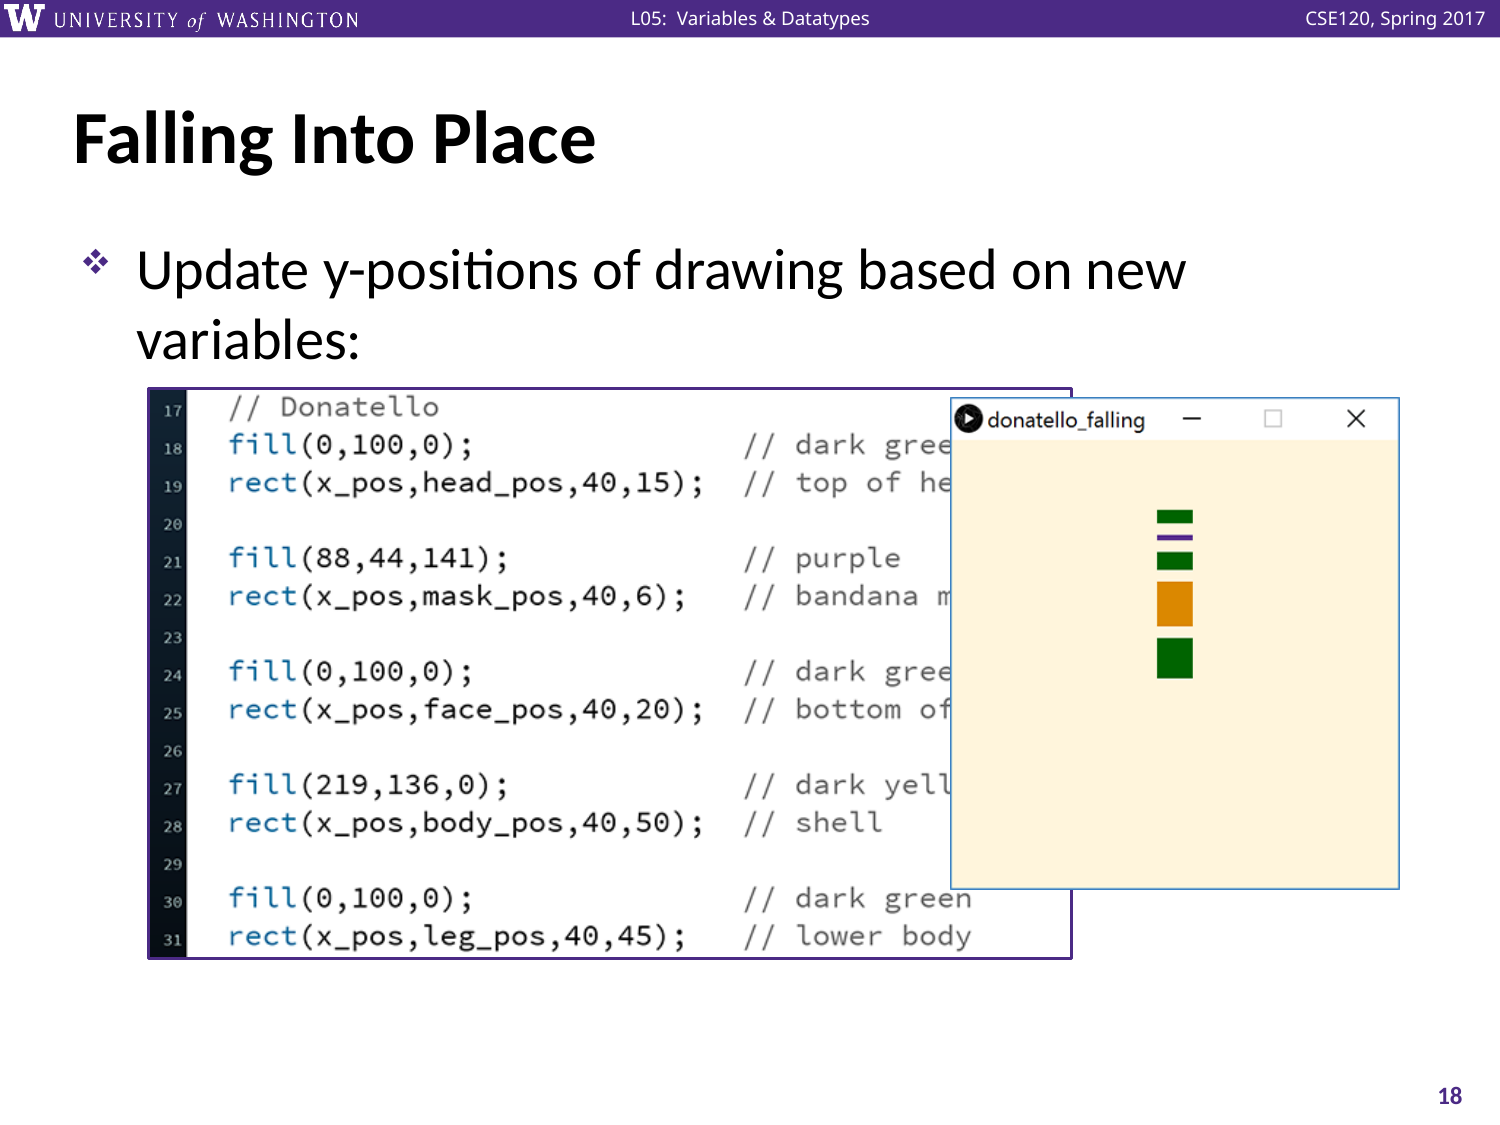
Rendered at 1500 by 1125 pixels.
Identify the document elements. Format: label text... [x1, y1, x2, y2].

picture [149, 389, 1401, 958]
title Falling Into Place [58, 71, 1438, 197]
list Update y-positions of drawing based on new variables: [64, 223, 1438, 1040]
picture [4, 4, 358, 32]
slide_number 18 [1400, 1065, 1500, 1125]
